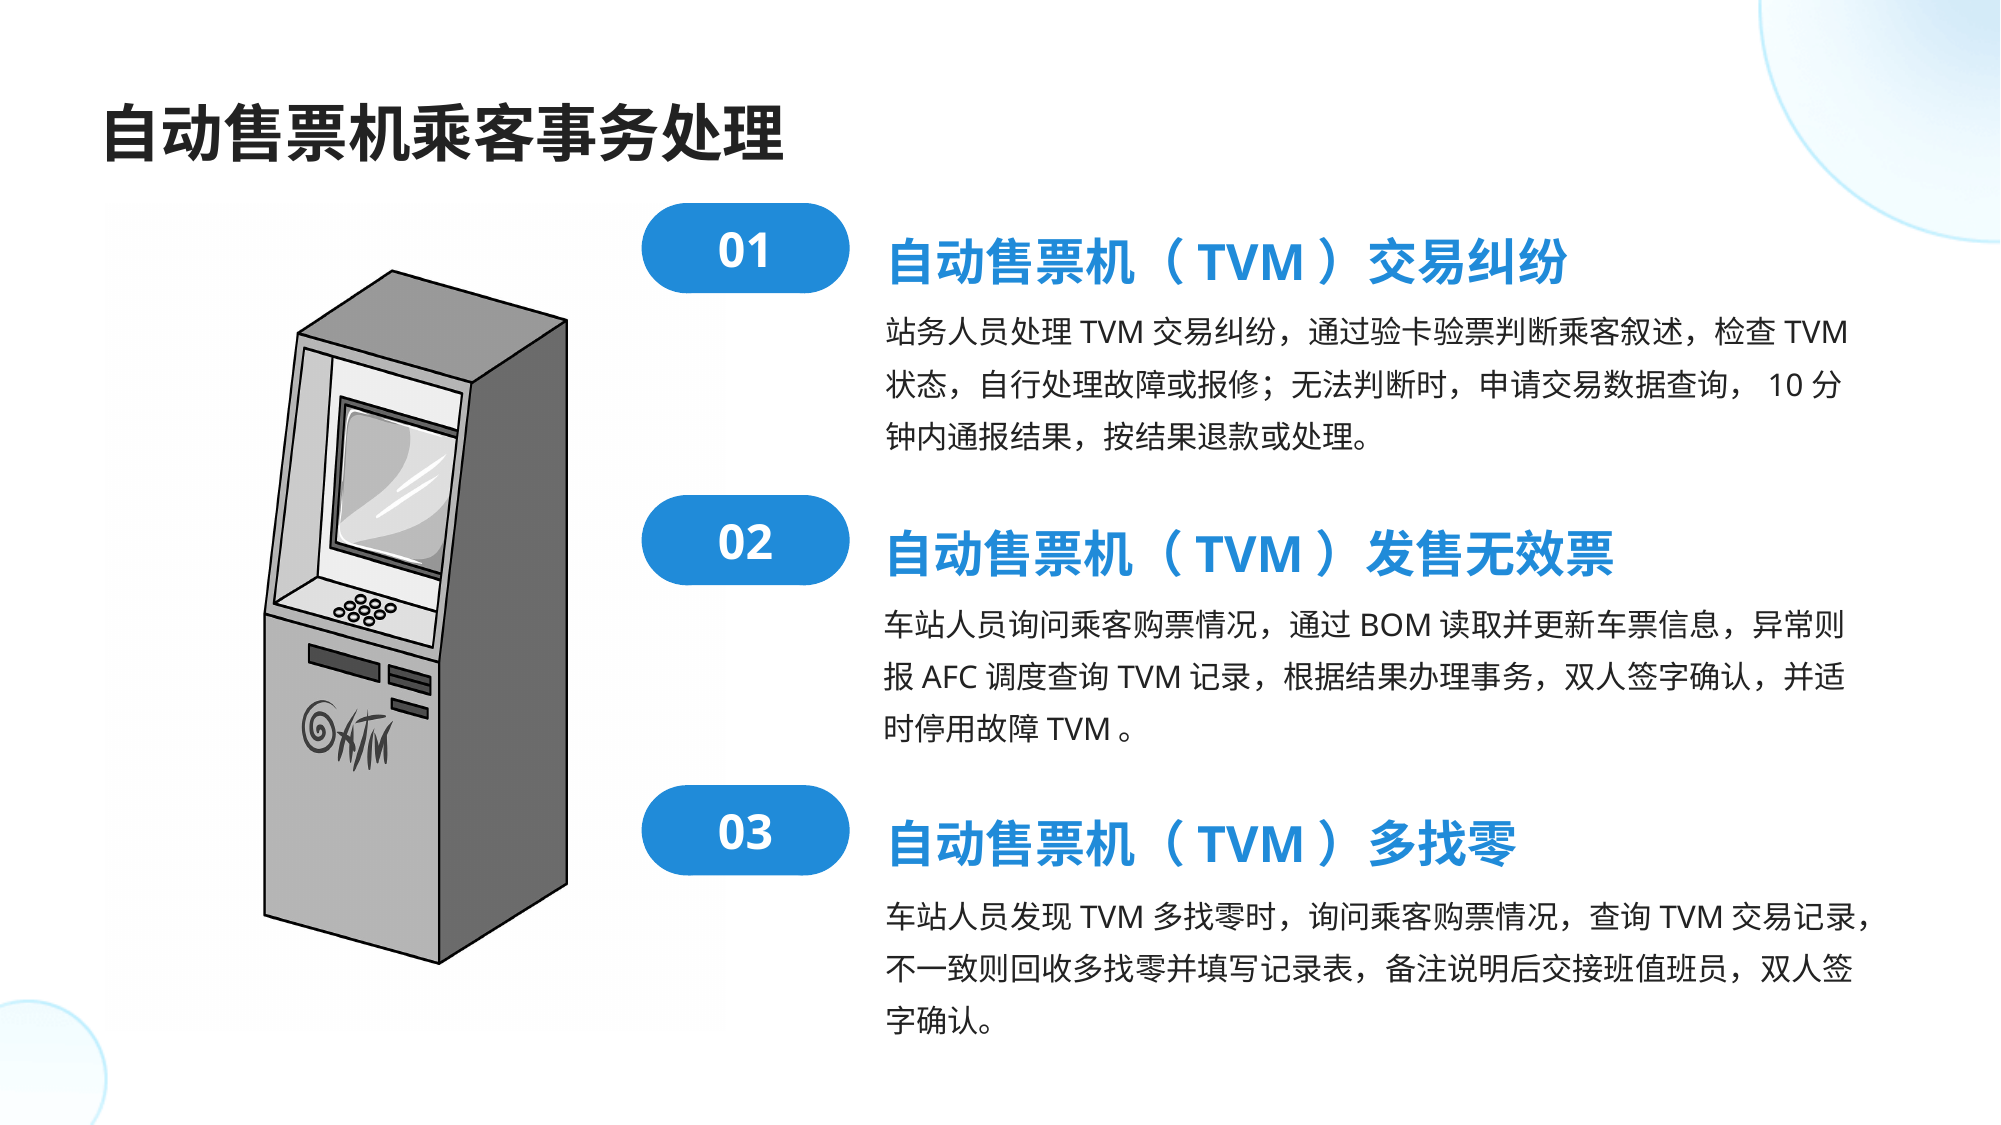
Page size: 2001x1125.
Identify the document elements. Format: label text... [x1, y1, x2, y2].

text_box 车站人员询问乘客购票情况，通过BOM读取并更新车票信息，异常则报AFC调度查询TVM记录，根据结果办理事务，双人签字确认，并适时停用故障TVM。 [862, 569, 1868, 775]
text_box [781, 785, 850, 876]
text_box 自动售票机（TVM）交易纠纷 [864, 191, 1897, 306]
text_box 03 [731, 791, 809, 869]
text_box 自动售票机乘客事务处理 [78, 43, 1922, 189]
text_box 02 [731, 501, 809, 579]
text_box [731, 869, 798, 876]
text_box 自动售票机（TVM）多找零 [864, 773, 1897, 888]
picture [0, 0, 2001, 1125]
text_box [781, 495, 850, 586]
text_box [731, 287, 799, 294]
text_box 自动售票机（TVM）发售无效票 [862, 483, 1895, 598]
text_box [731, 579, 799, 586]
text_box 站务人员处理TVM交易纠纷，通过验卡验票判断乘客叙述，检查TVM状态，自行处理故障或报修；无法判断时，申请交易数据查询，10分钟内通报结果，按结果退款或处理。 [864, 277, 1870, 483]
text_box [781, 203, 850, 294]
text_box 01 [731, 209, 809, 287]
text_box [728, 203, 795, 209]
text_box [731, 785, 796, 791]
text_box [731, 495, 795, 501]
text_box 车站人员发现TVM多找零时，询问乘客购票情况，查询TVM交易记录，不一致则回收多找零并填写记录表，备注说明后交接班值班员，双人签字确认。 [864, 861, 1870, 1067]
